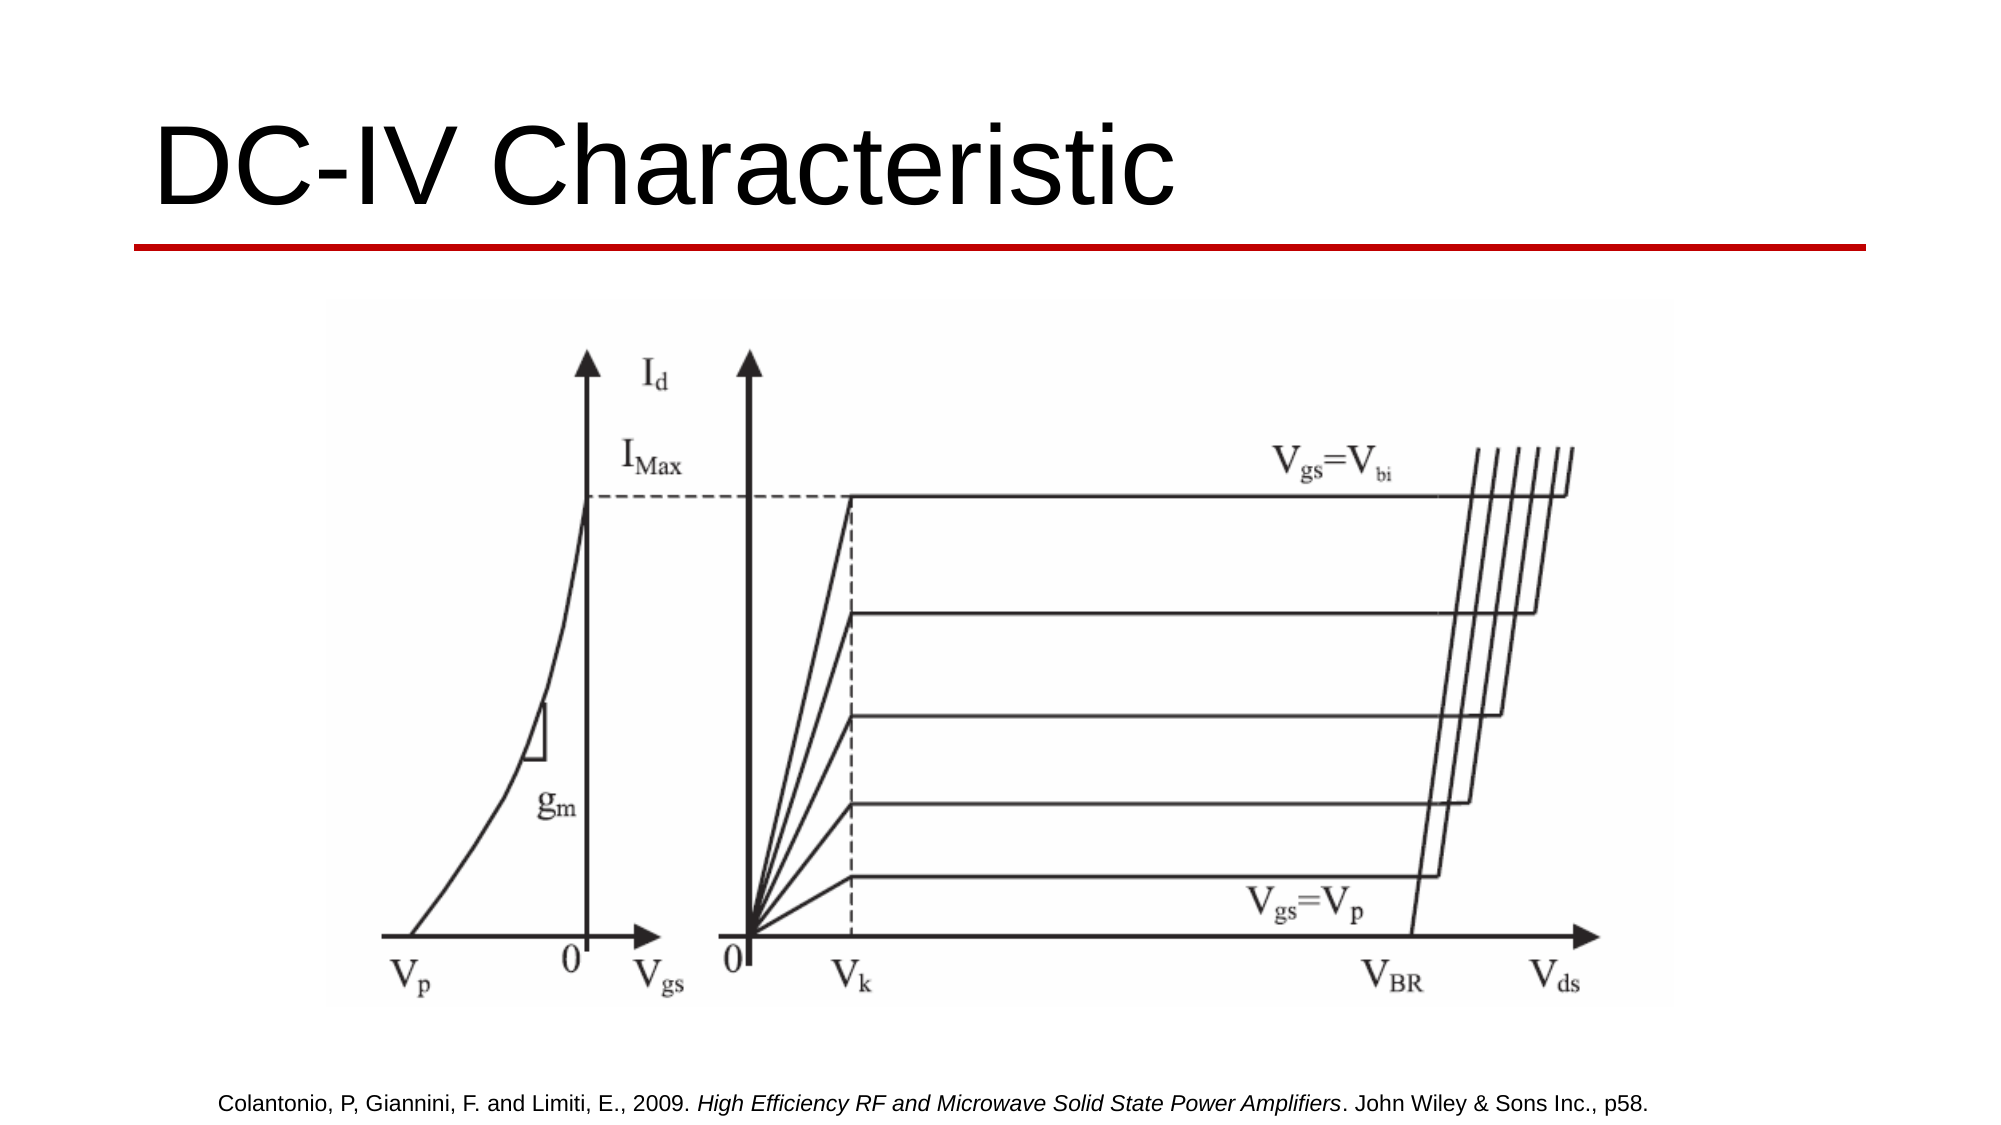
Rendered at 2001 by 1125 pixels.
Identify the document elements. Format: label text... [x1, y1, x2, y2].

picture [326, 299, 1674, 1007]
text_box Colantonio, P, Giannini, F. and Limiti, E., 2009. High Efficiency RF and Microwave Solid State Power Amplifiers. John Wiley & Sons Inc., p58. [203, 1080, 2000, 1123]
title DC-IV Characteristic [137, 59, 1863, 278]
